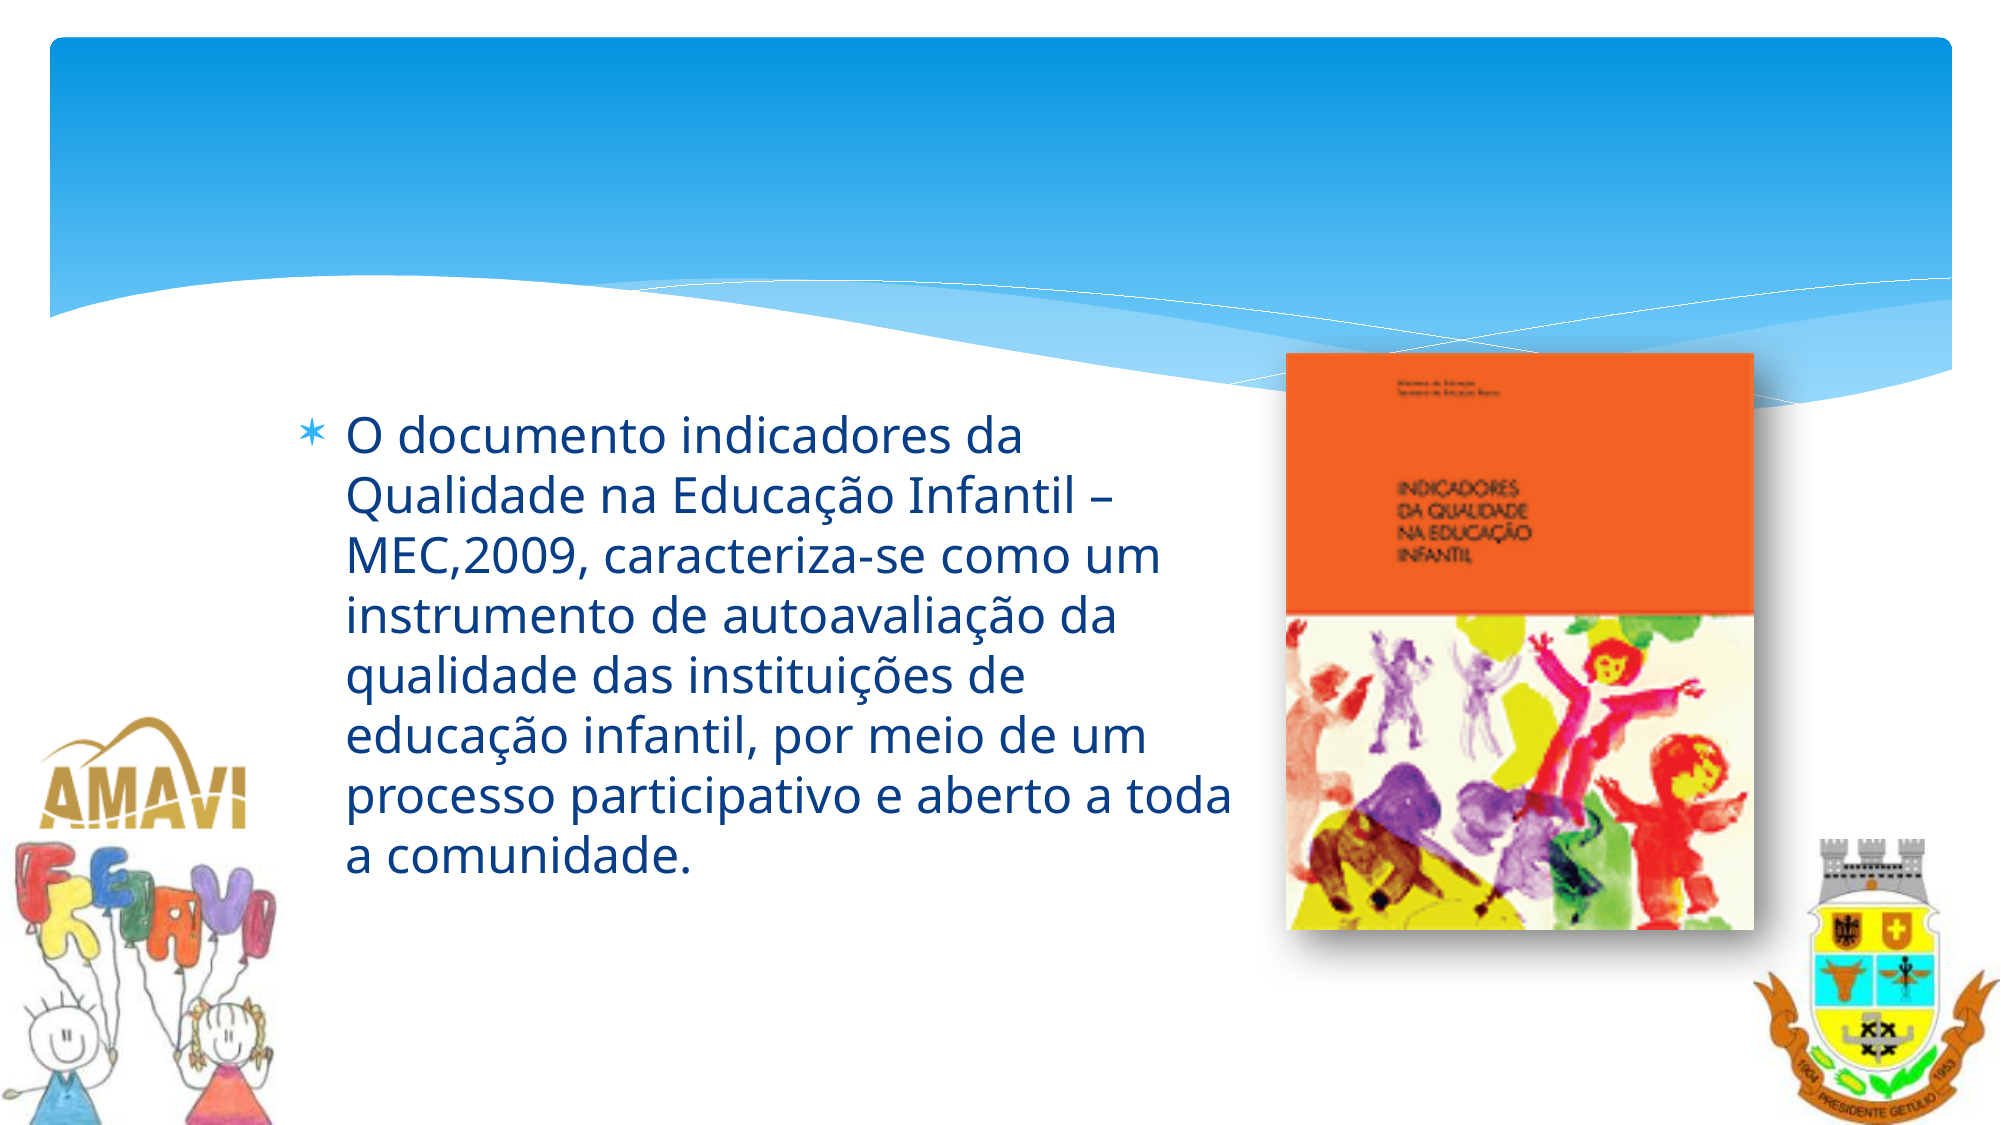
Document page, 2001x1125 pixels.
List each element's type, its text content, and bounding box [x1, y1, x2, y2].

list O documento indicadores da Qualidade na Educação Infantil – MEC,2009, caracteriza-se como um instrumento de autoavaliação da qualidade das instituições de educação infantil, por meio de um processo participativo e aberto a toda a comunidade. [285, 396, 1262, 930]
picture [1286, 353, 2000, 1125]
picture [0, 700, 286, 1125]
